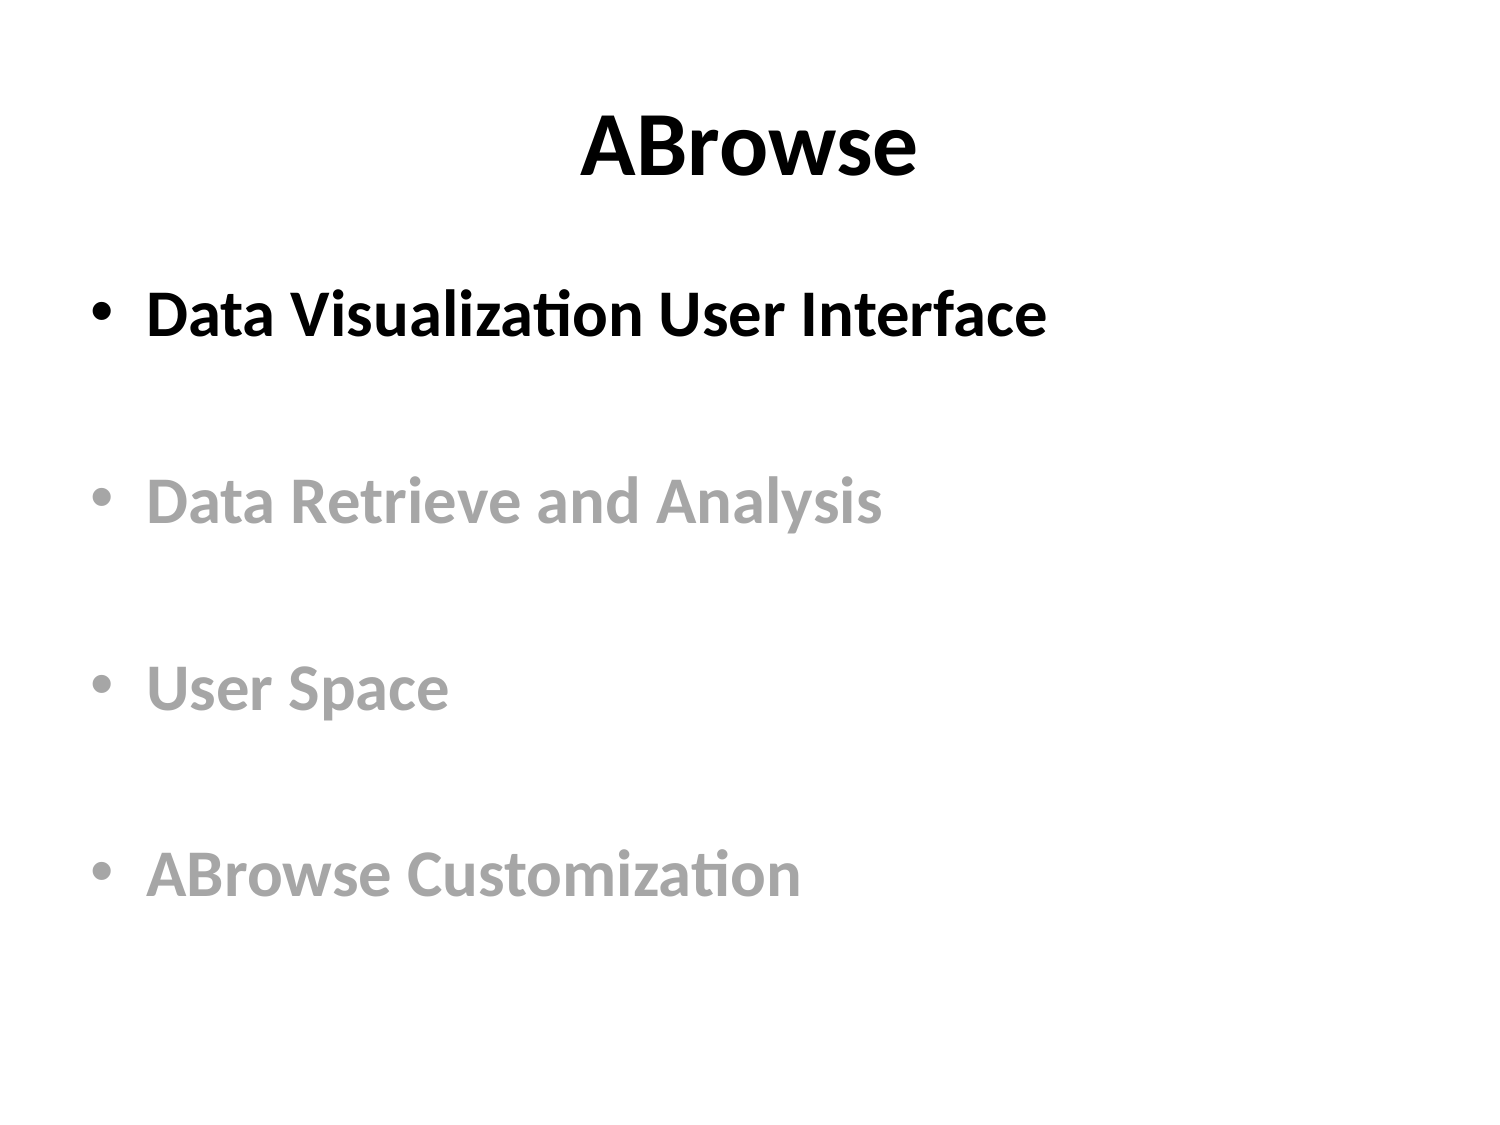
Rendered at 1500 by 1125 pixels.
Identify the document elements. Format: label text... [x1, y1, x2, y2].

list Data Visualization User Interface Data Retrieve and Analysis User Space ABrowse Customization [75, 262, 1425, 1005]
title ABrowse [75, 45, 1425, 233]
